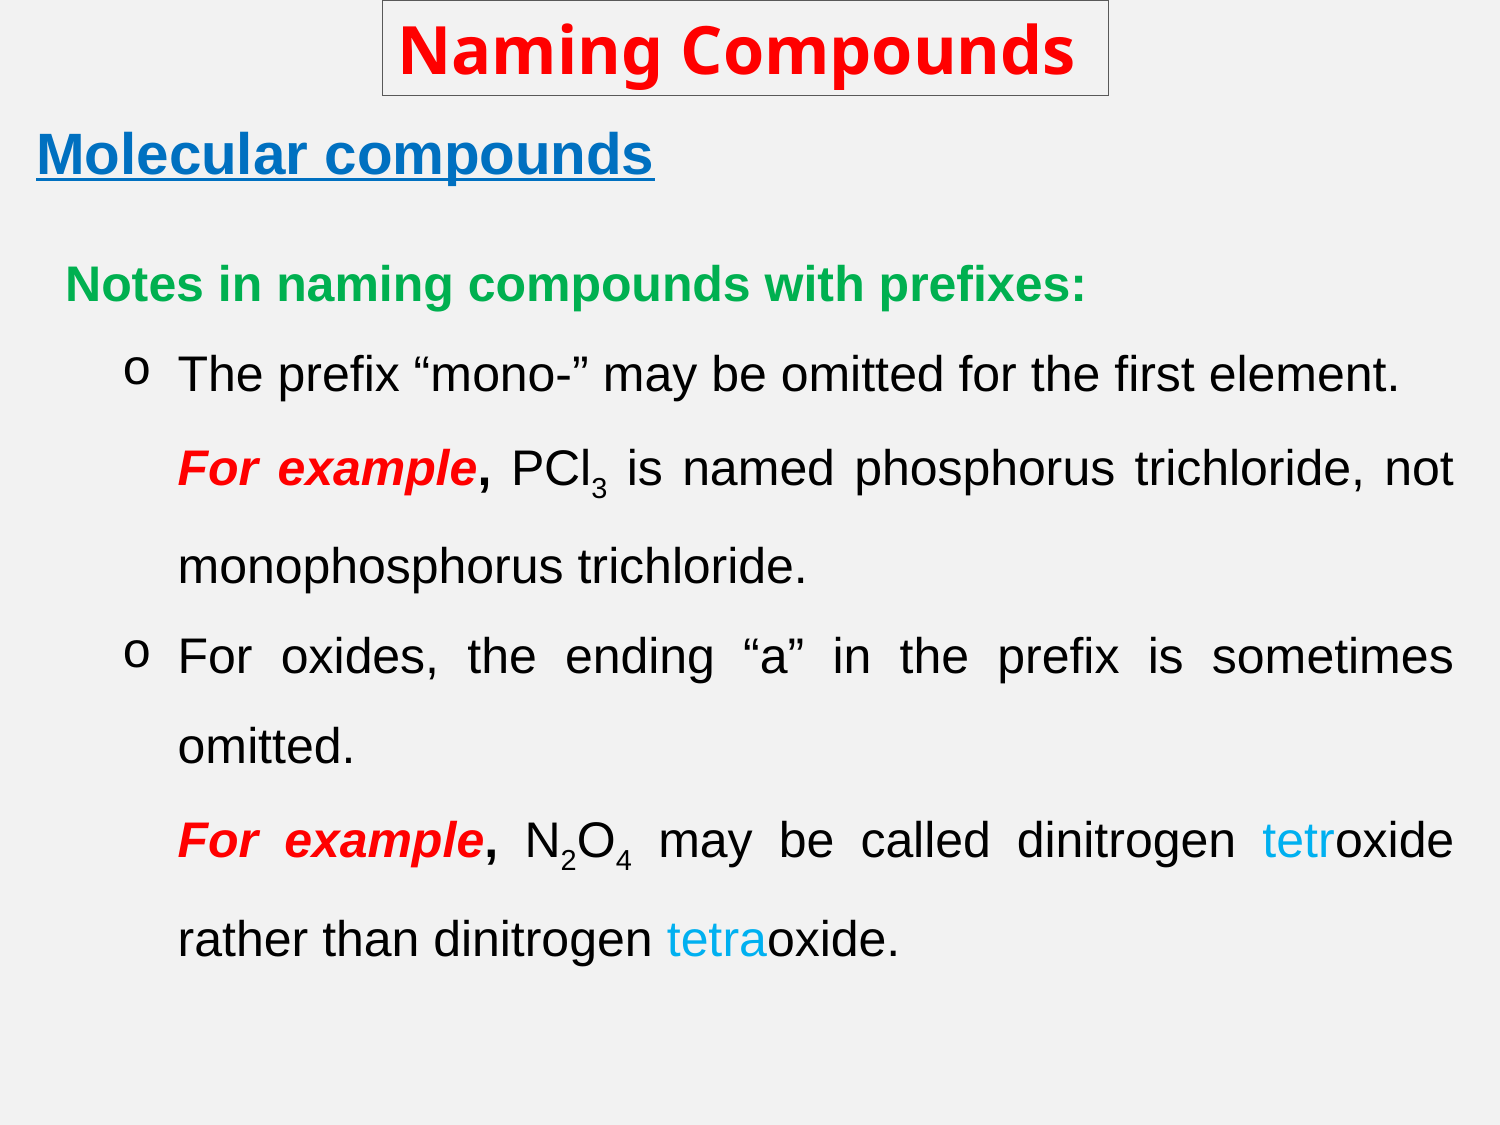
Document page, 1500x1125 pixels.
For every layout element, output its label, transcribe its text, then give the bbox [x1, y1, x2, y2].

text_box Naming Compounds [382, 0, 1109, 96]
text_box Molecular compounds [21, 109, 670, 195]
text_box Notes in naming compounds with prefixes: The prefix “mono-” may be omitted for the first element. For example, PCl3 is named phosphorus trichloride, not monophosphorus trichloride. For oxides, the ending “a” in the prefix is sometimes omitted. For example, N2O4 may be called dinitrogen tetroxide rather than dinitrogen tetraoxide. [50, 214, 1469, 974]
